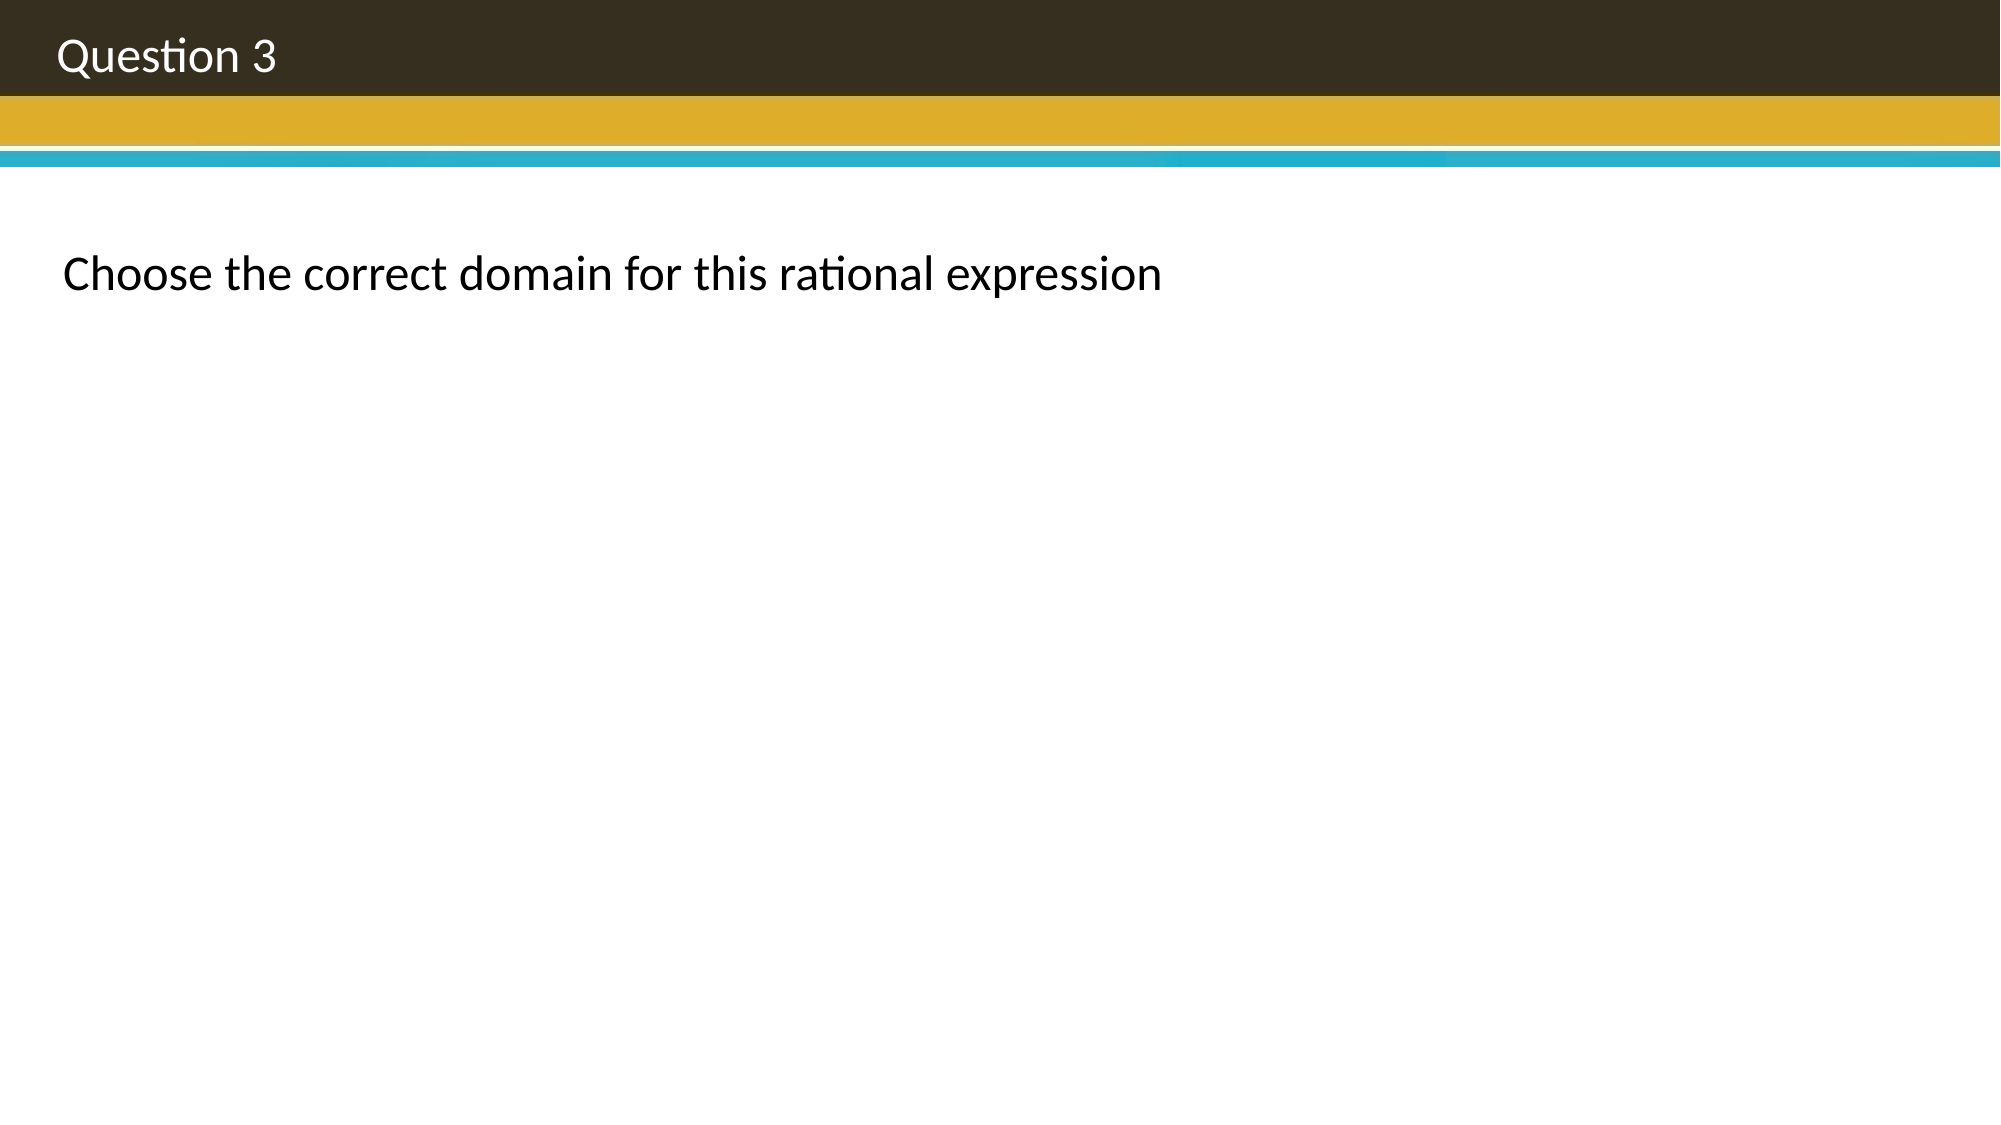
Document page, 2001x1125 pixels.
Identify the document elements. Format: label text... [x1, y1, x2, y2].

picture [0, 0, 2000, 167]
text_box Question 3 [41, 14, 293, 90]
